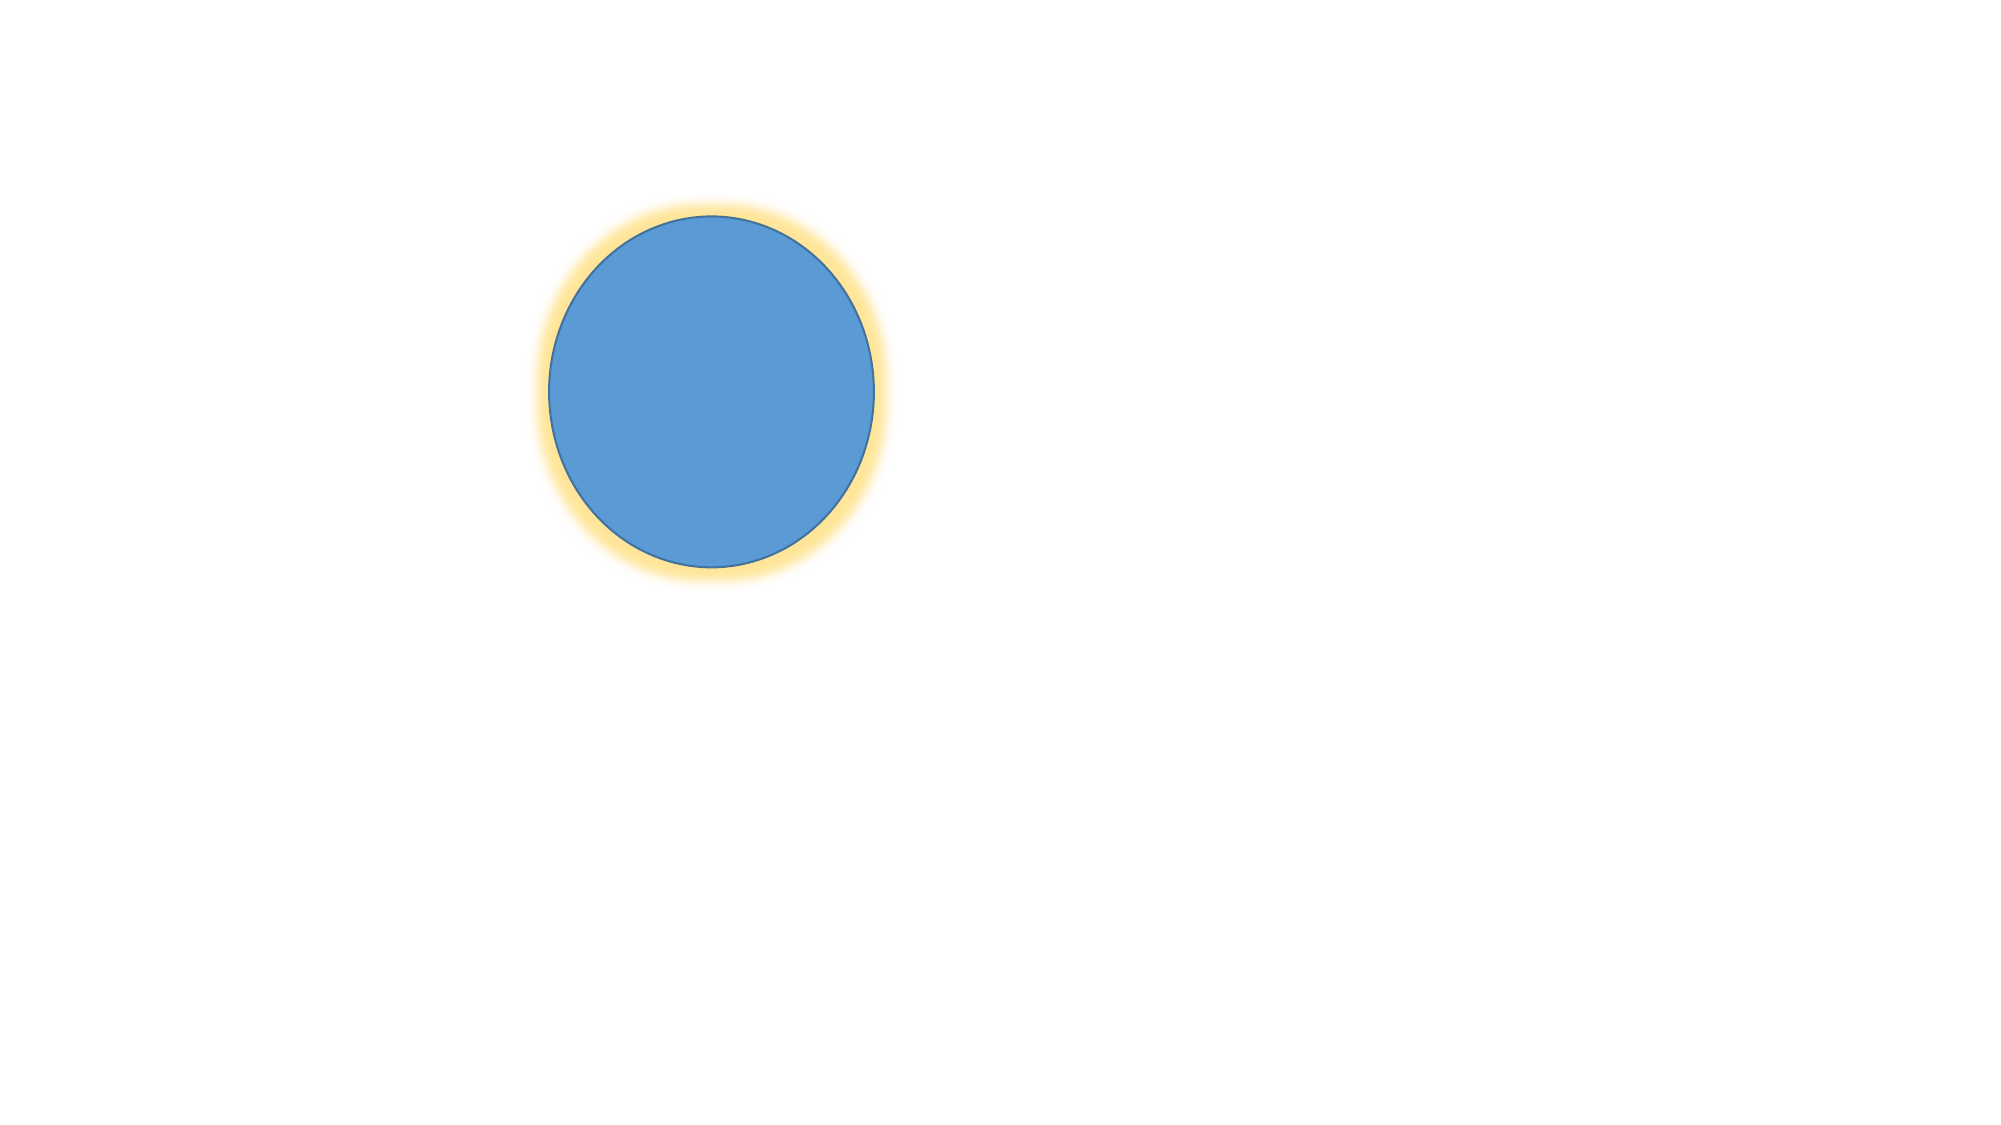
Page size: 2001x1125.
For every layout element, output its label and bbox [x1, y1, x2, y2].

text_box [548, 215, 875, 569]
